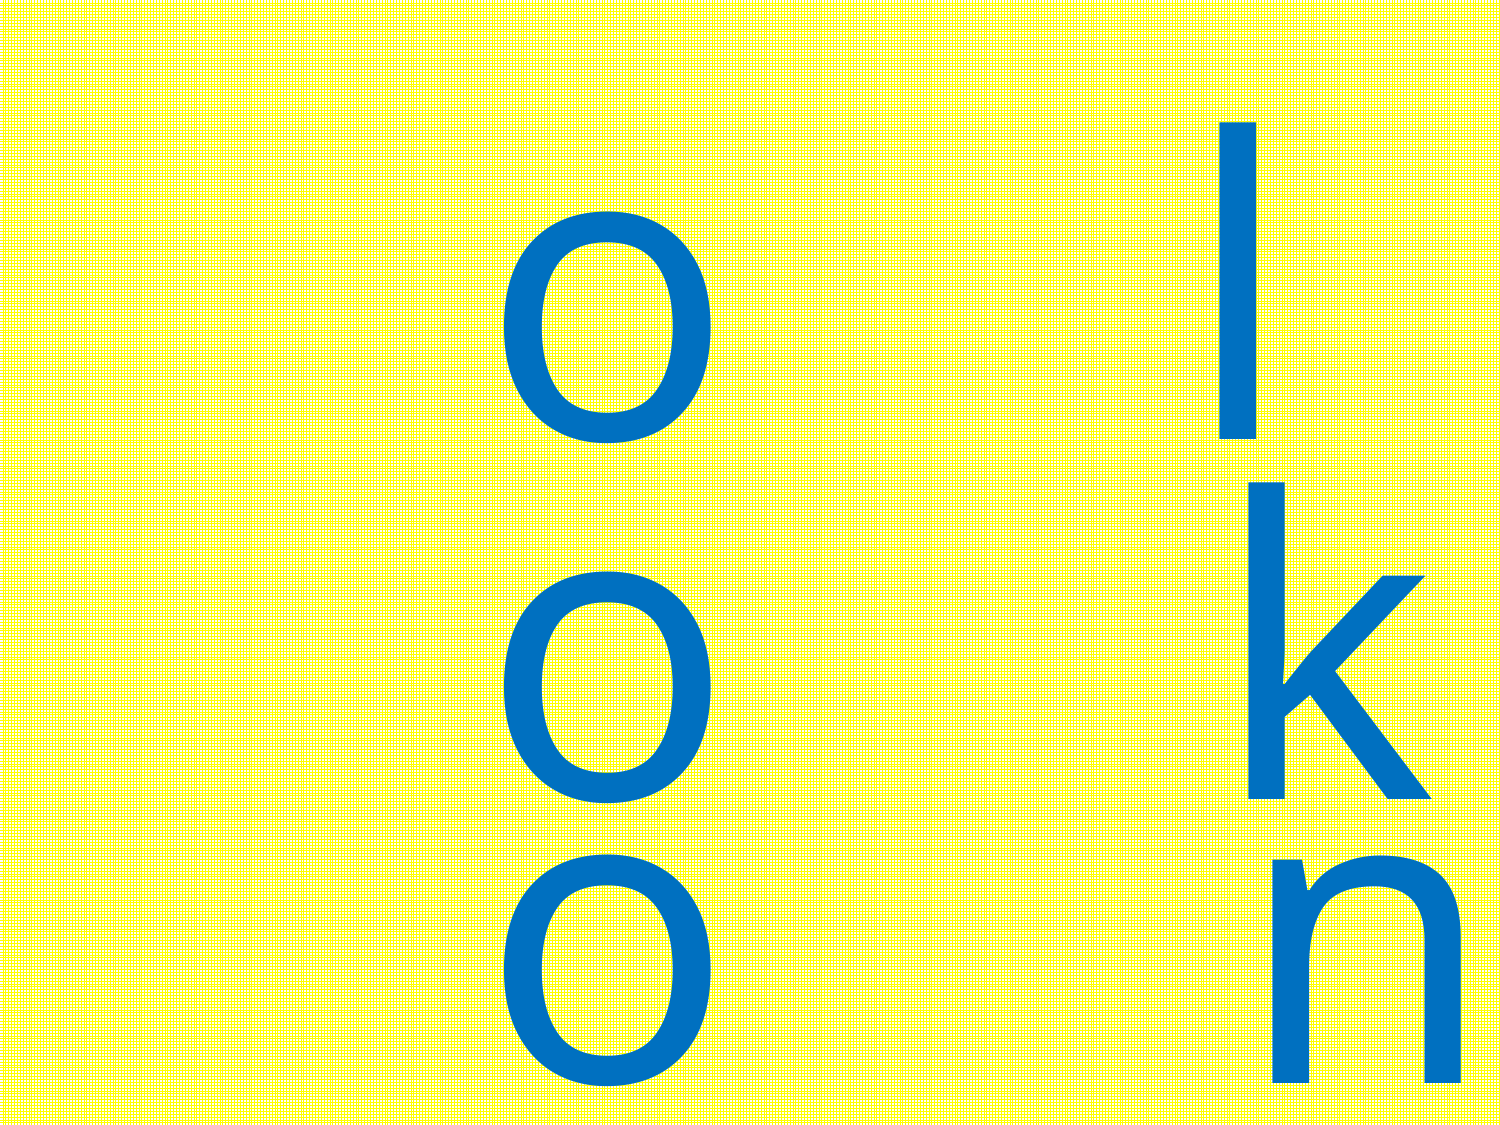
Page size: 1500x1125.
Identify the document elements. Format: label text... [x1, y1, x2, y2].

text_box l [1169, 179, 1276, 367]
text_box o [466, 822, 573, 1010]
text_box o [466, 538, 573, 727]
title o [466, 179, 573, 367]
text_box k [1198, 538, 1306, 727]
text_box n [1222, 823, 1329, 1011]
